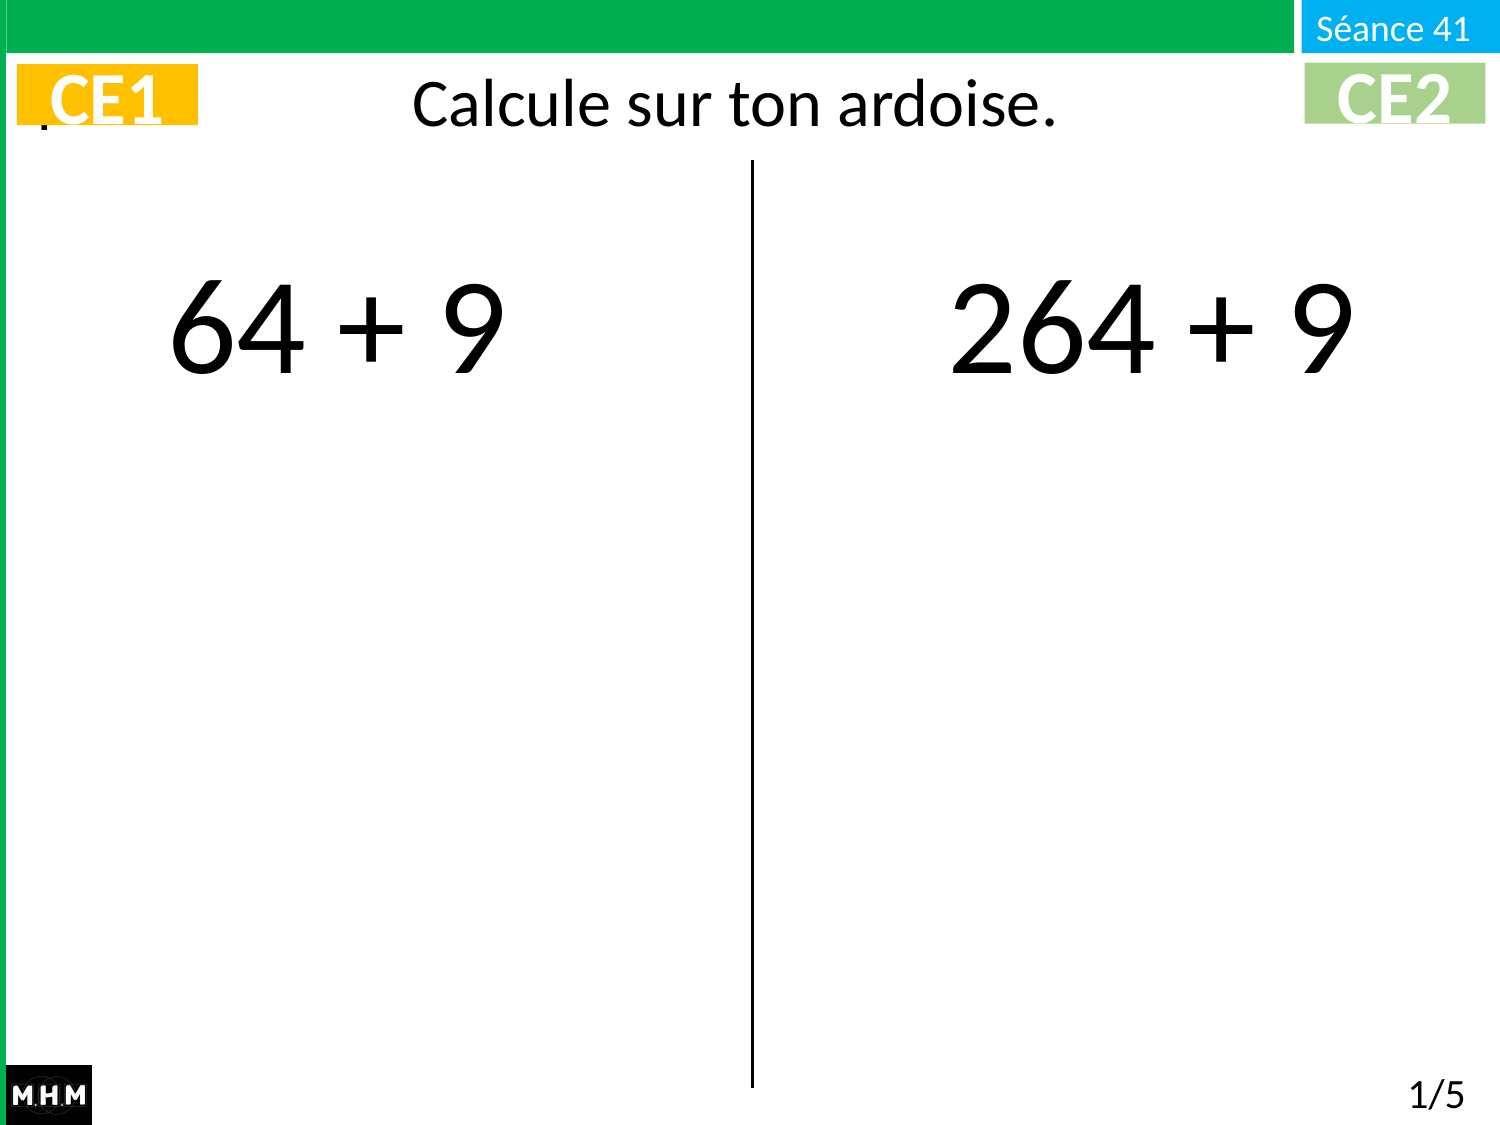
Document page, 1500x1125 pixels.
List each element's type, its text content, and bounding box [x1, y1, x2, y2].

text_box CE1 [16, 63, 199, 126]
text_box 64 + 9 [131, 229, 574, 409]
picture [6, 1065, 92, 1125]
text_box 264 + 9 [930, 229, 1374, 409]
list 1/5 [1373, 1064, 1500, 1125]
text_box CE2 [1303, 62, 1487, 125]
title Calcule sur ton ardoise. [96, 60, 1391, 150]
